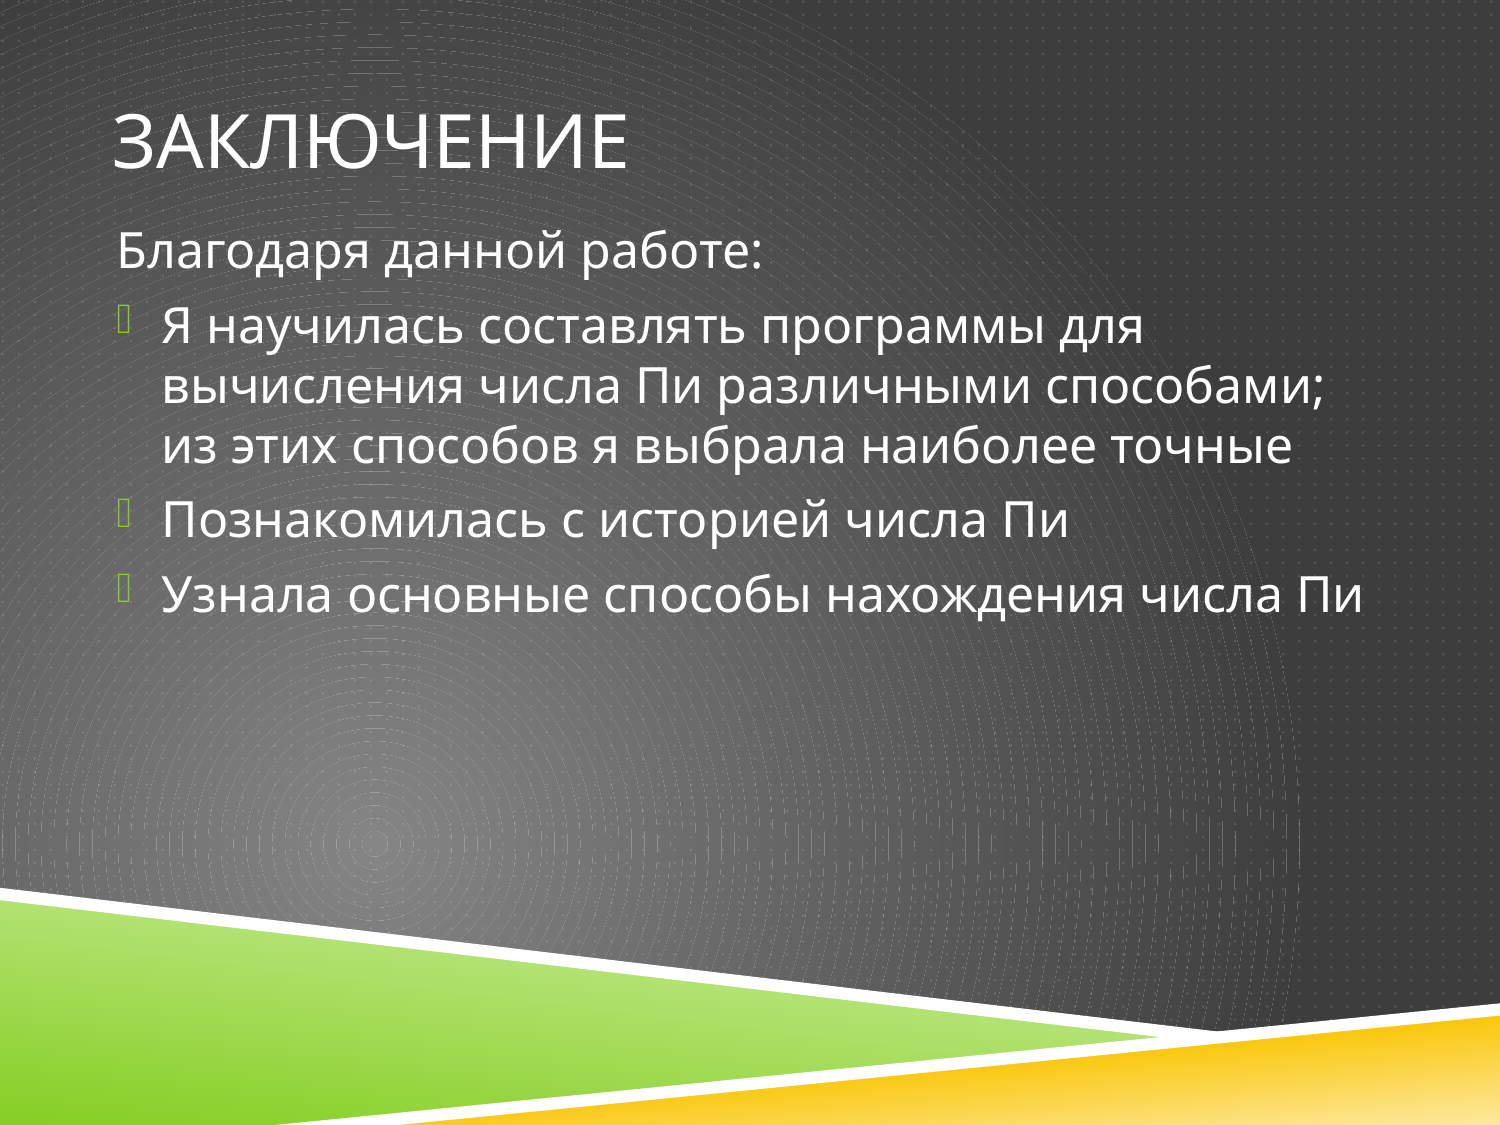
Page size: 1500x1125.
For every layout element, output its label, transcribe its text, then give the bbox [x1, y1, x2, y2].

list Благодаря данной работе: Я научилась составлять программы для вычисления числа Пи различными способами; из этих способов я выбрала наиболее точные Познакомилась с историей числа Пи Узнала основные способы нахождения числа Пи [105, 210, 1388, 875]
title Заключение [112, 45, 1388, 210]
